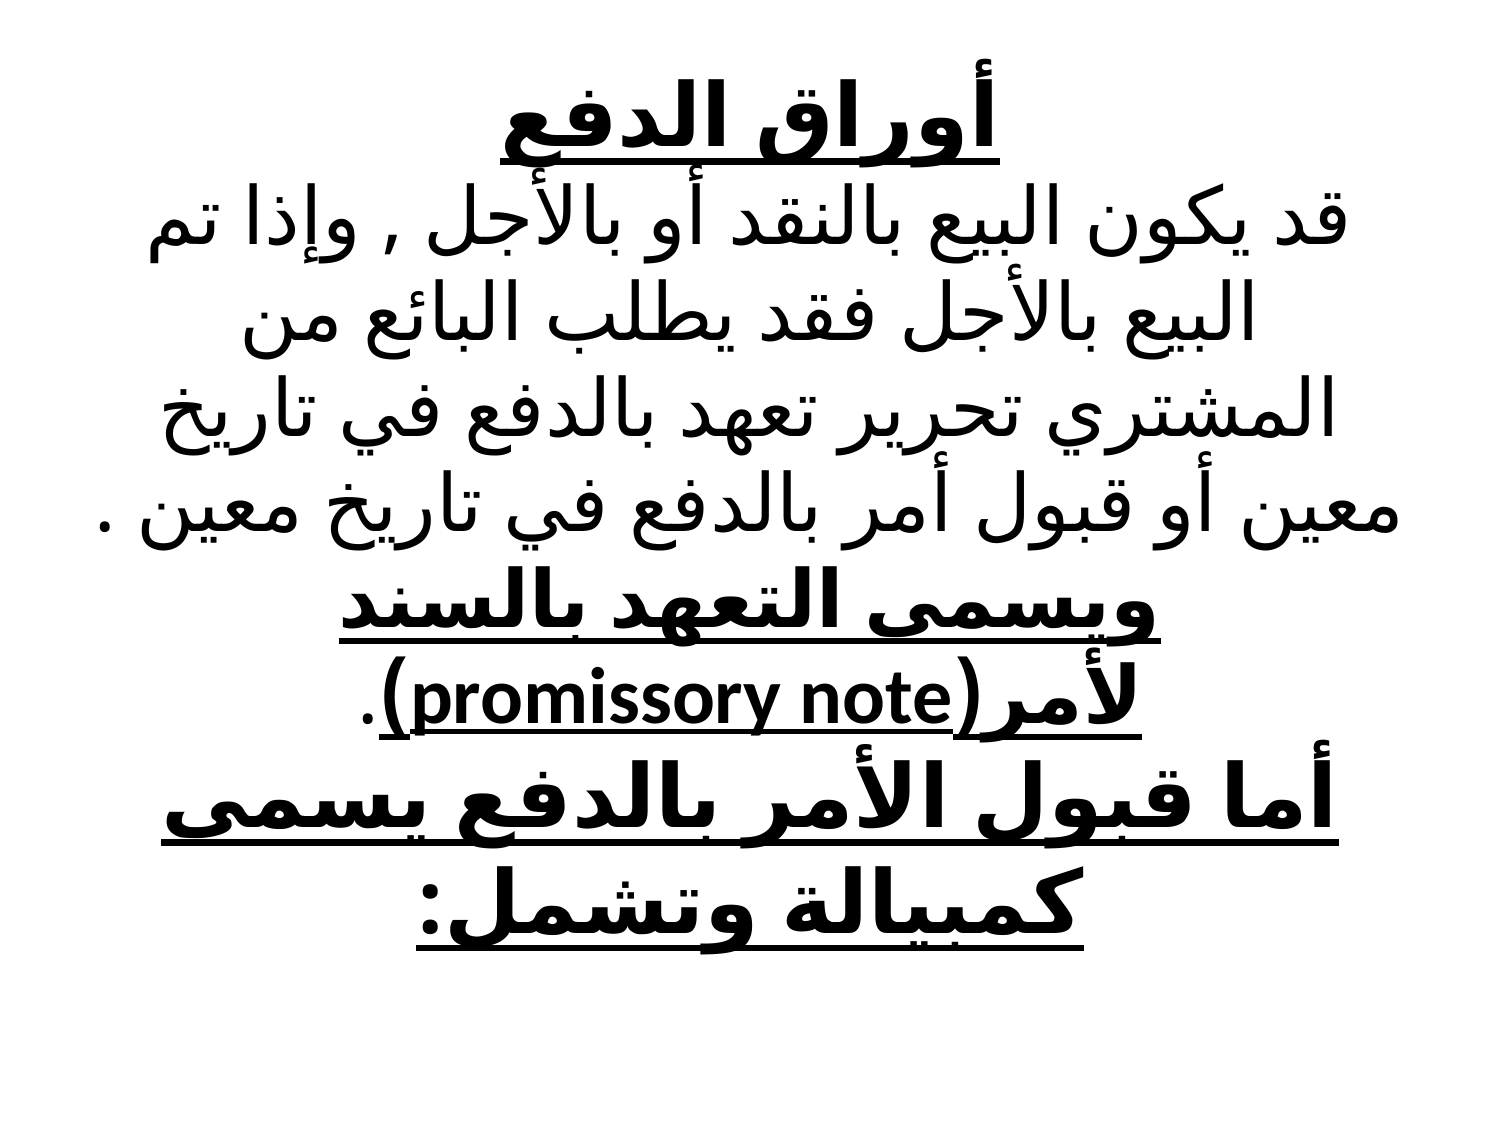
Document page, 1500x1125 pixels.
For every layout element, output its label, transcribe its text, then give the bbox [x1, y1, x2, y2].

title أوراق الدفع قد يكون البيع بالنقد أو بالأجل , وإذا تم البيع بالأجل فقد يطلب البائع من المشتري تحرير تعهد بالدفع في تاريخ معين أو قبول أمر بالدفع في تاريخ معين . ويسمى التعهد بالسند لأمر(promissory note). أما قبول الأمر بالدفع يسمى كمبيالة وتشمل: [75, 45, 1425, 1071]
